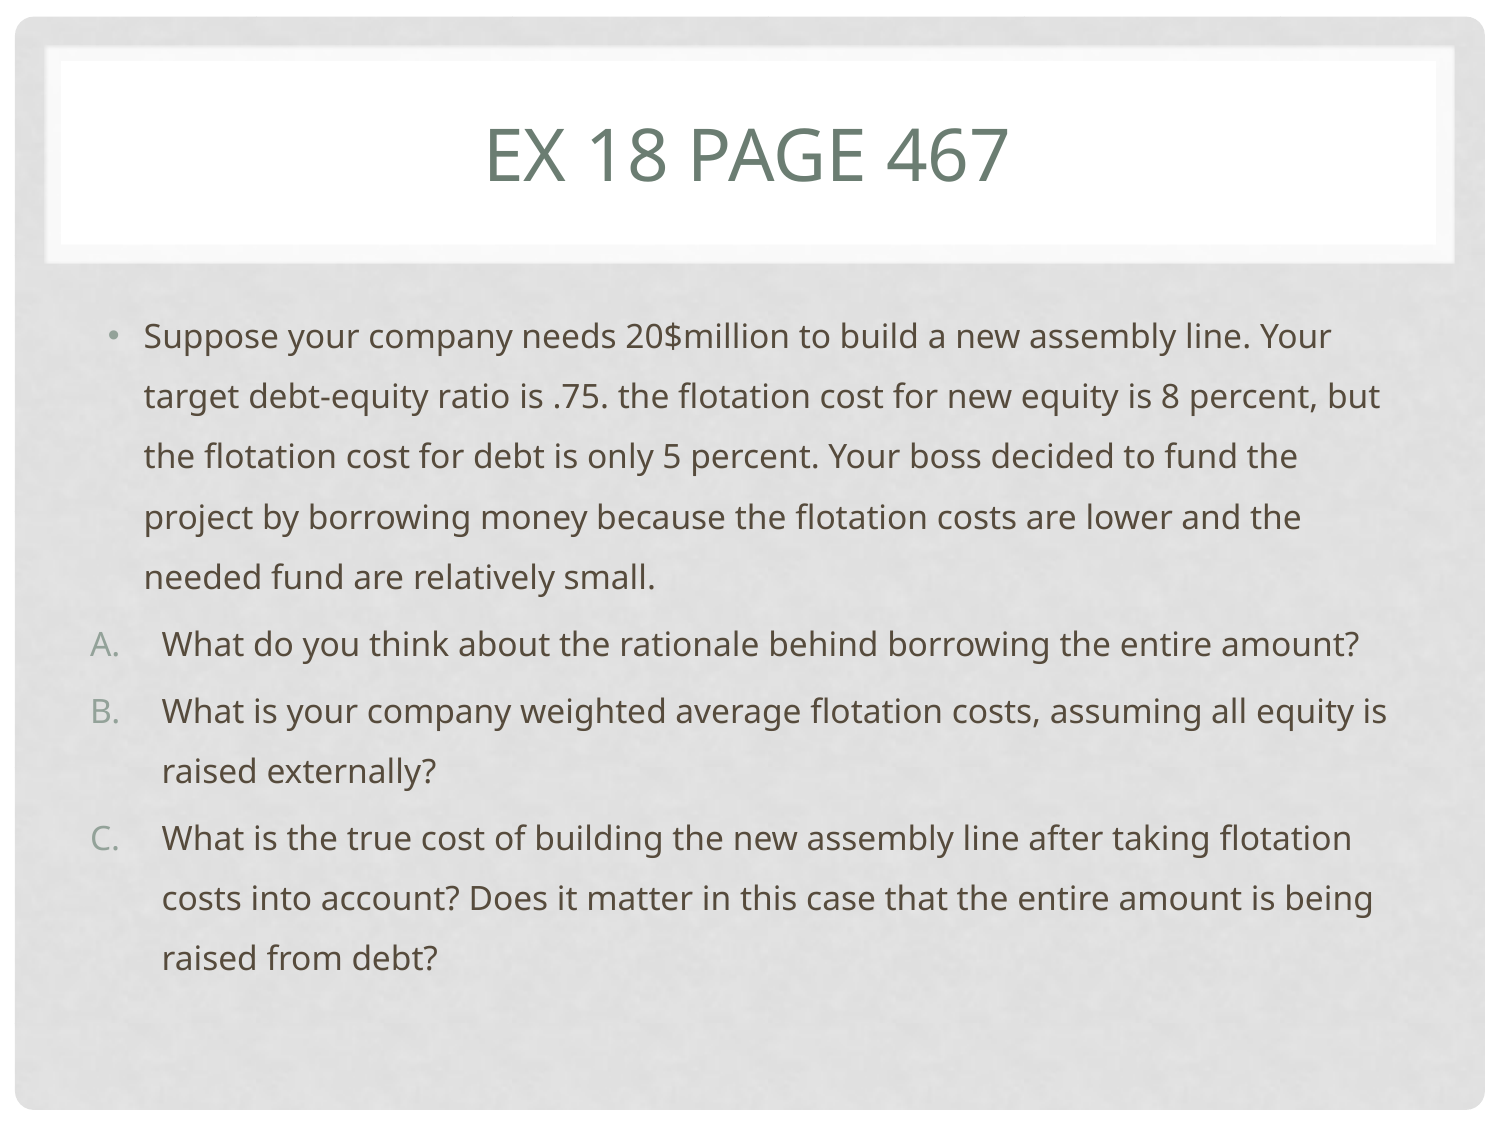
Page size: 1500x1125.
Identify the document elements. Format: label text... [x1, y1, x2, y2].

list Suppose your company needs 20$million to build a new assembly line. Your target debt-equity ratio is .75. the flotation cost for new equity is 8 percent, but the flotation cost for debt is only 5 percent. Your boss decided to fund the project by borrowing money because the flotation costs are lower and the needed fund are relatively small. What do you think about the rationale behind borrowing the entire amount? What is your company weighted average flotation costs, assuming all equity is raised externally? What is the true cost of building the new assembly line after taking flotation costs into account? Does it matter in this case that the entire amount is being raised from debt? [75, 287, 1425, 1005]
title Ex 18 Page 467 [69, 66, 1425, 238]
